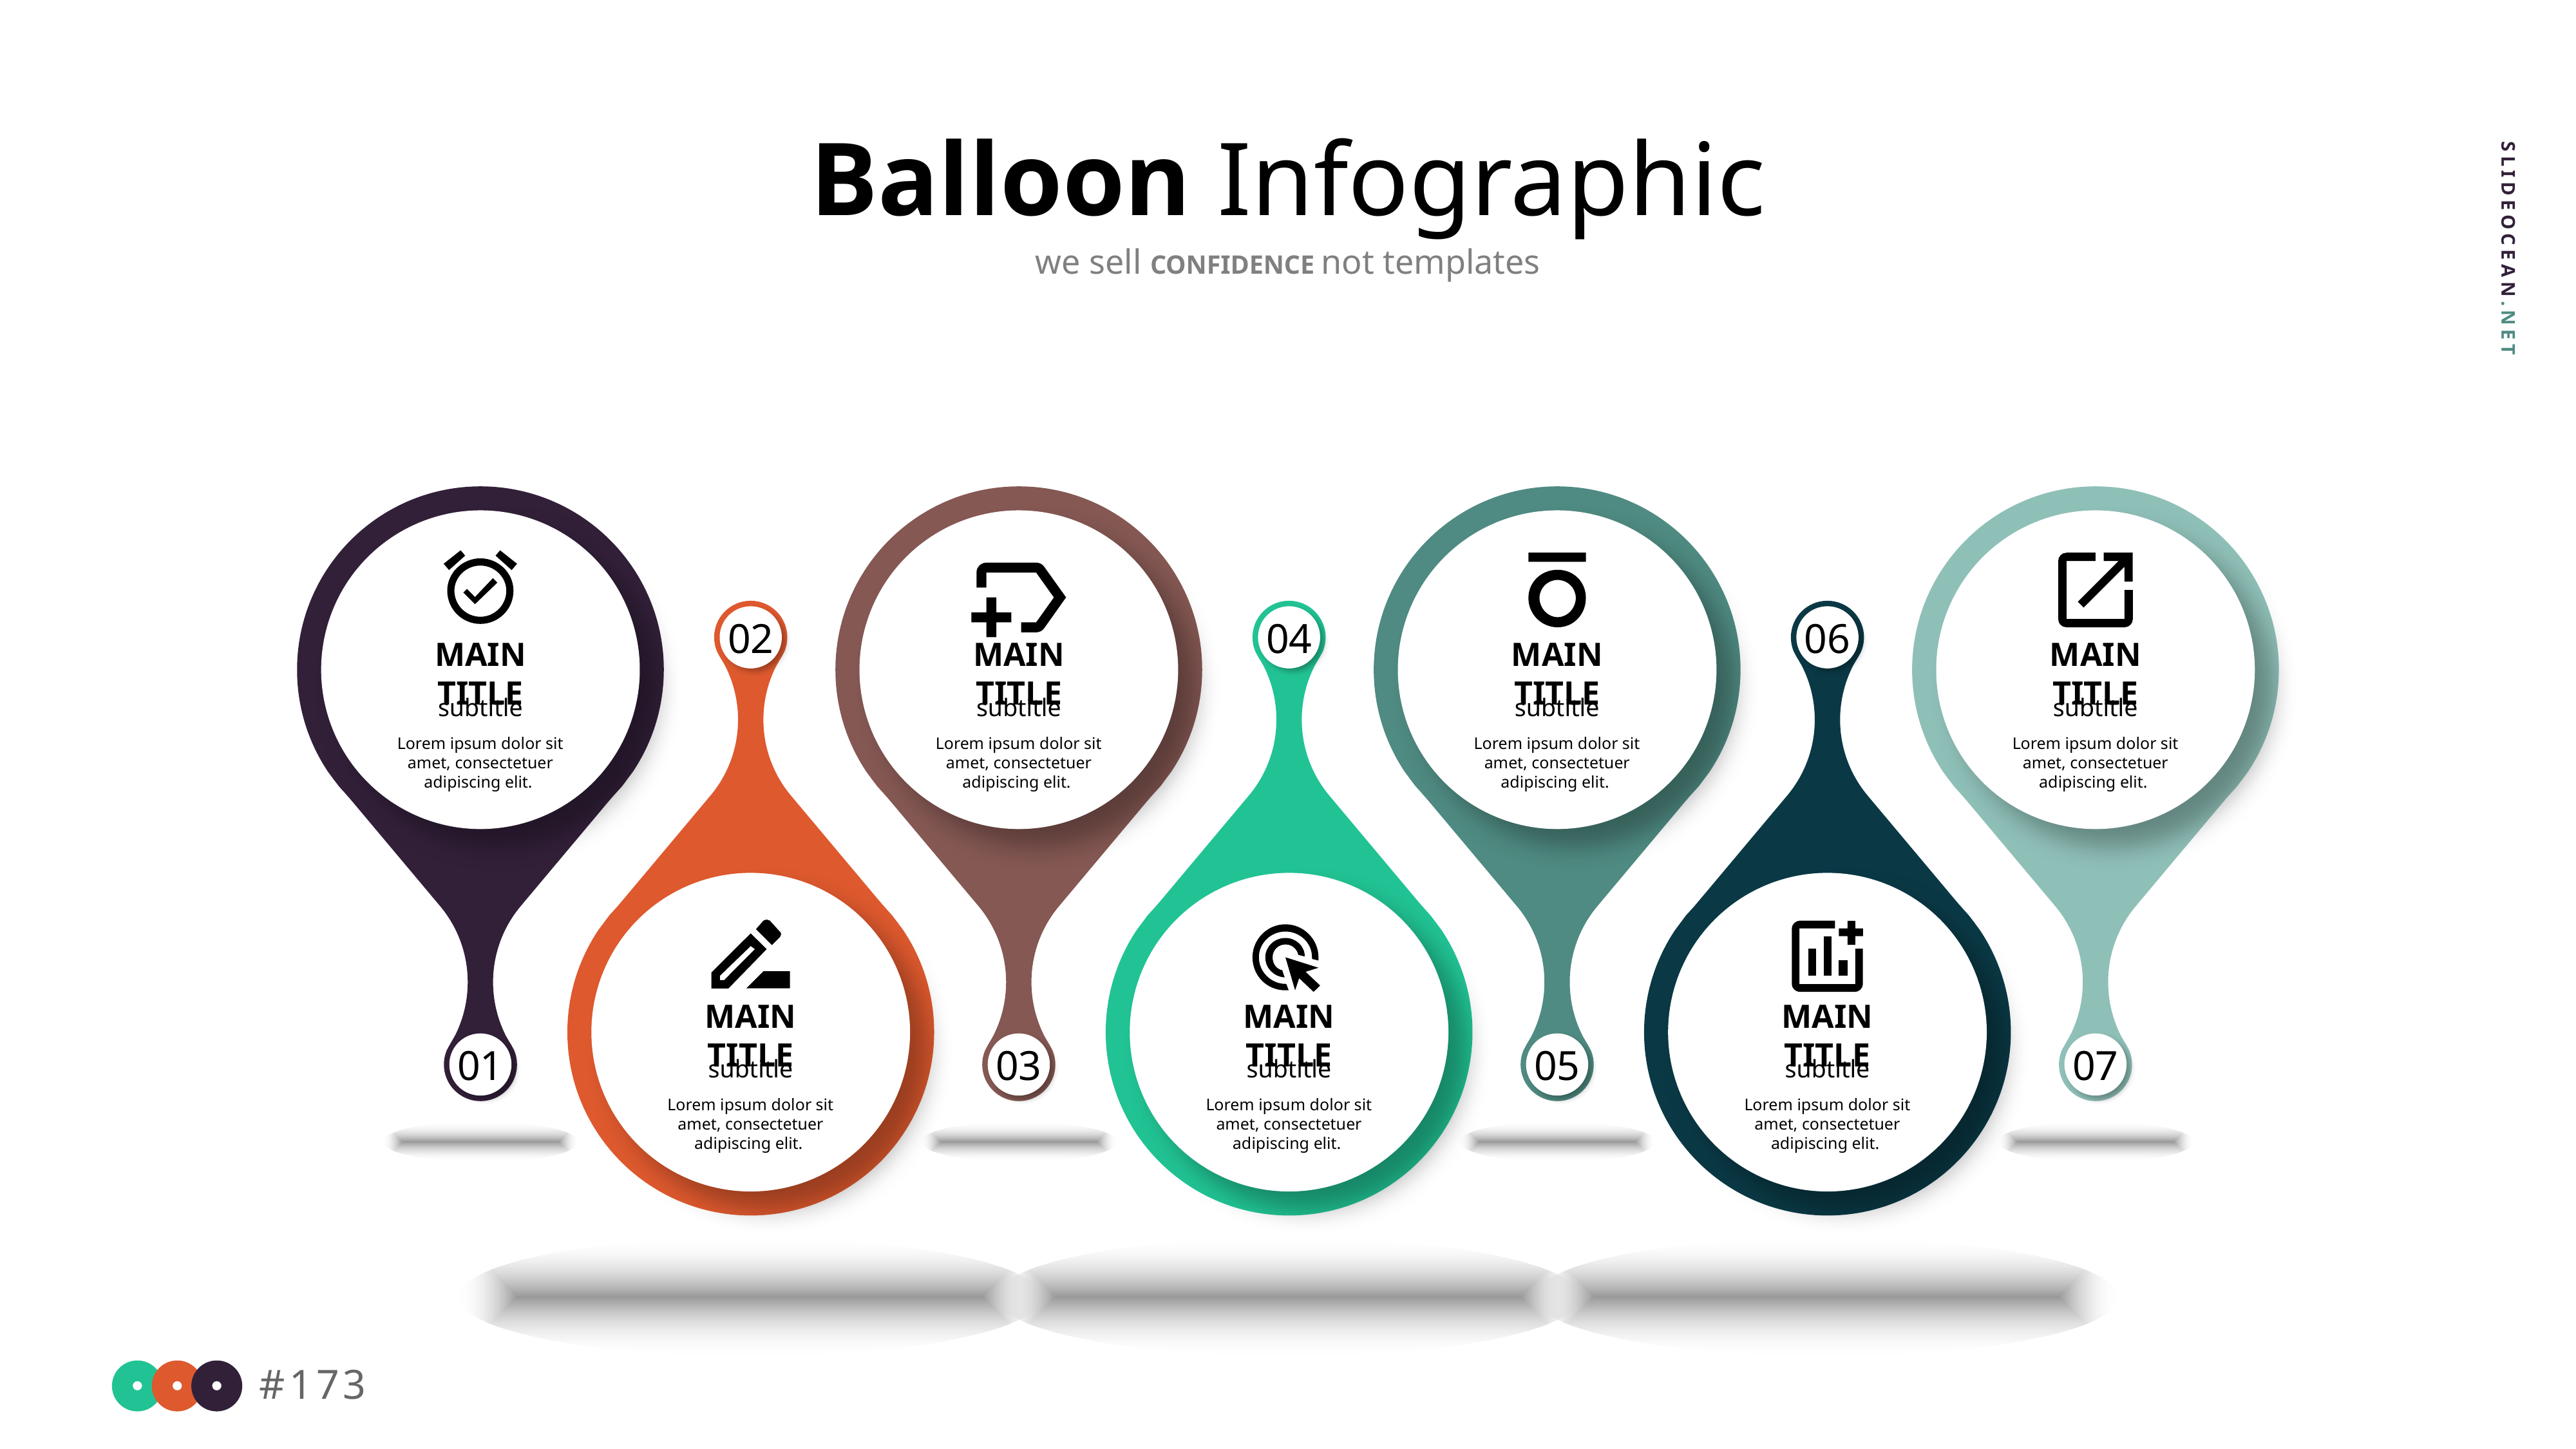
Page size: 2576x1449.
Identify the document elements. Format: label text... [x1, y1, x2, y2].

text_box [652, 1010, 849, 1155]
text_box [1728, 1010, 1926, 1155]
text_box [567, 601, 934, 1215]
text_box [1644, 601, 2011, 1215]
text_box [934, 1121, 1106, 1163]
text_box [1190, 1010, 1388, 1155]
text_box Balloon Infographic [800, 110, 1776, 241]
text_box [1472, 1121, 1644, 1163]
text_box [381, 1121, 567, 1163]
text_box [1533, 1236, 2119, 1358]
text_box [1106, 601, 1472, 1215]
text_box [995, 1236, 1557, 1358]
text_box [1997, 649, 2194, 794]
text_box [1459, 649, 1656, 794]
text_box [711, 919, 791, 989]
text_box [1374, 487, 1740, 1101]
text_box we sell CONFIDENCE not templates [1026, 235, 1550, 285]
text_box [1913, 487, 2278, 1101]
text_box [920, 649, 1117, 794]
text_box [836, 487, 1202, 649]
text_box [934, 794, 1106, 1101]
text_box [382, 649, 579, 794]
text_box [298, 487, 663, 1101]
text_box [457, 1236, 1019, 1358]
text_box [2011, 1121, 2195, 1163]
text_box #173 [259, 1359, 405, 1408]
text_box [1791, 920, 1864, 992]
